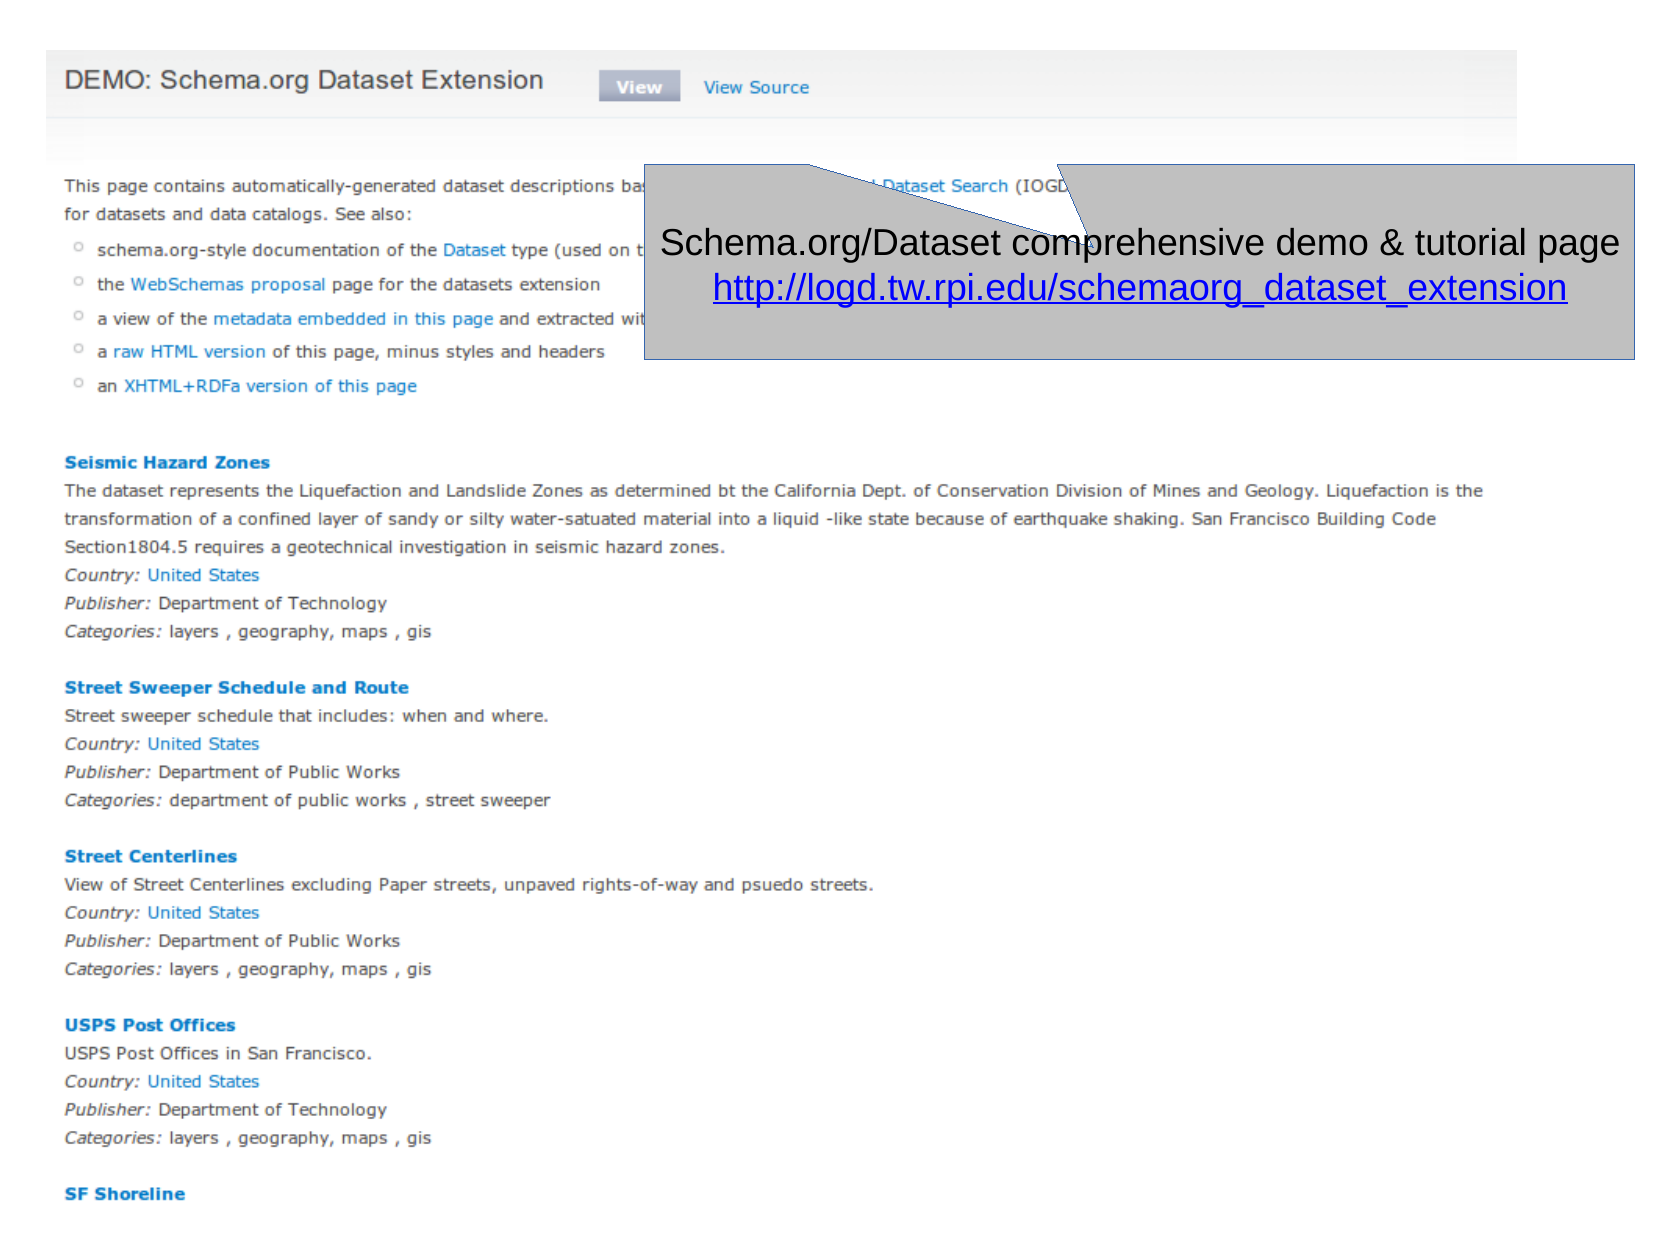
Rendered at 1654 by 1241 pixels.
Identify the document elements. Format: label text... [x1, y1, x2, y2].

text_box Schema.org/Dataset comprehensive demo & tutorial page http://logd.tw.rpi.edu/schemaorg_dataset_extension [1521, 164, 1635, 360]
picture [45, 49, 1517, 1205]
